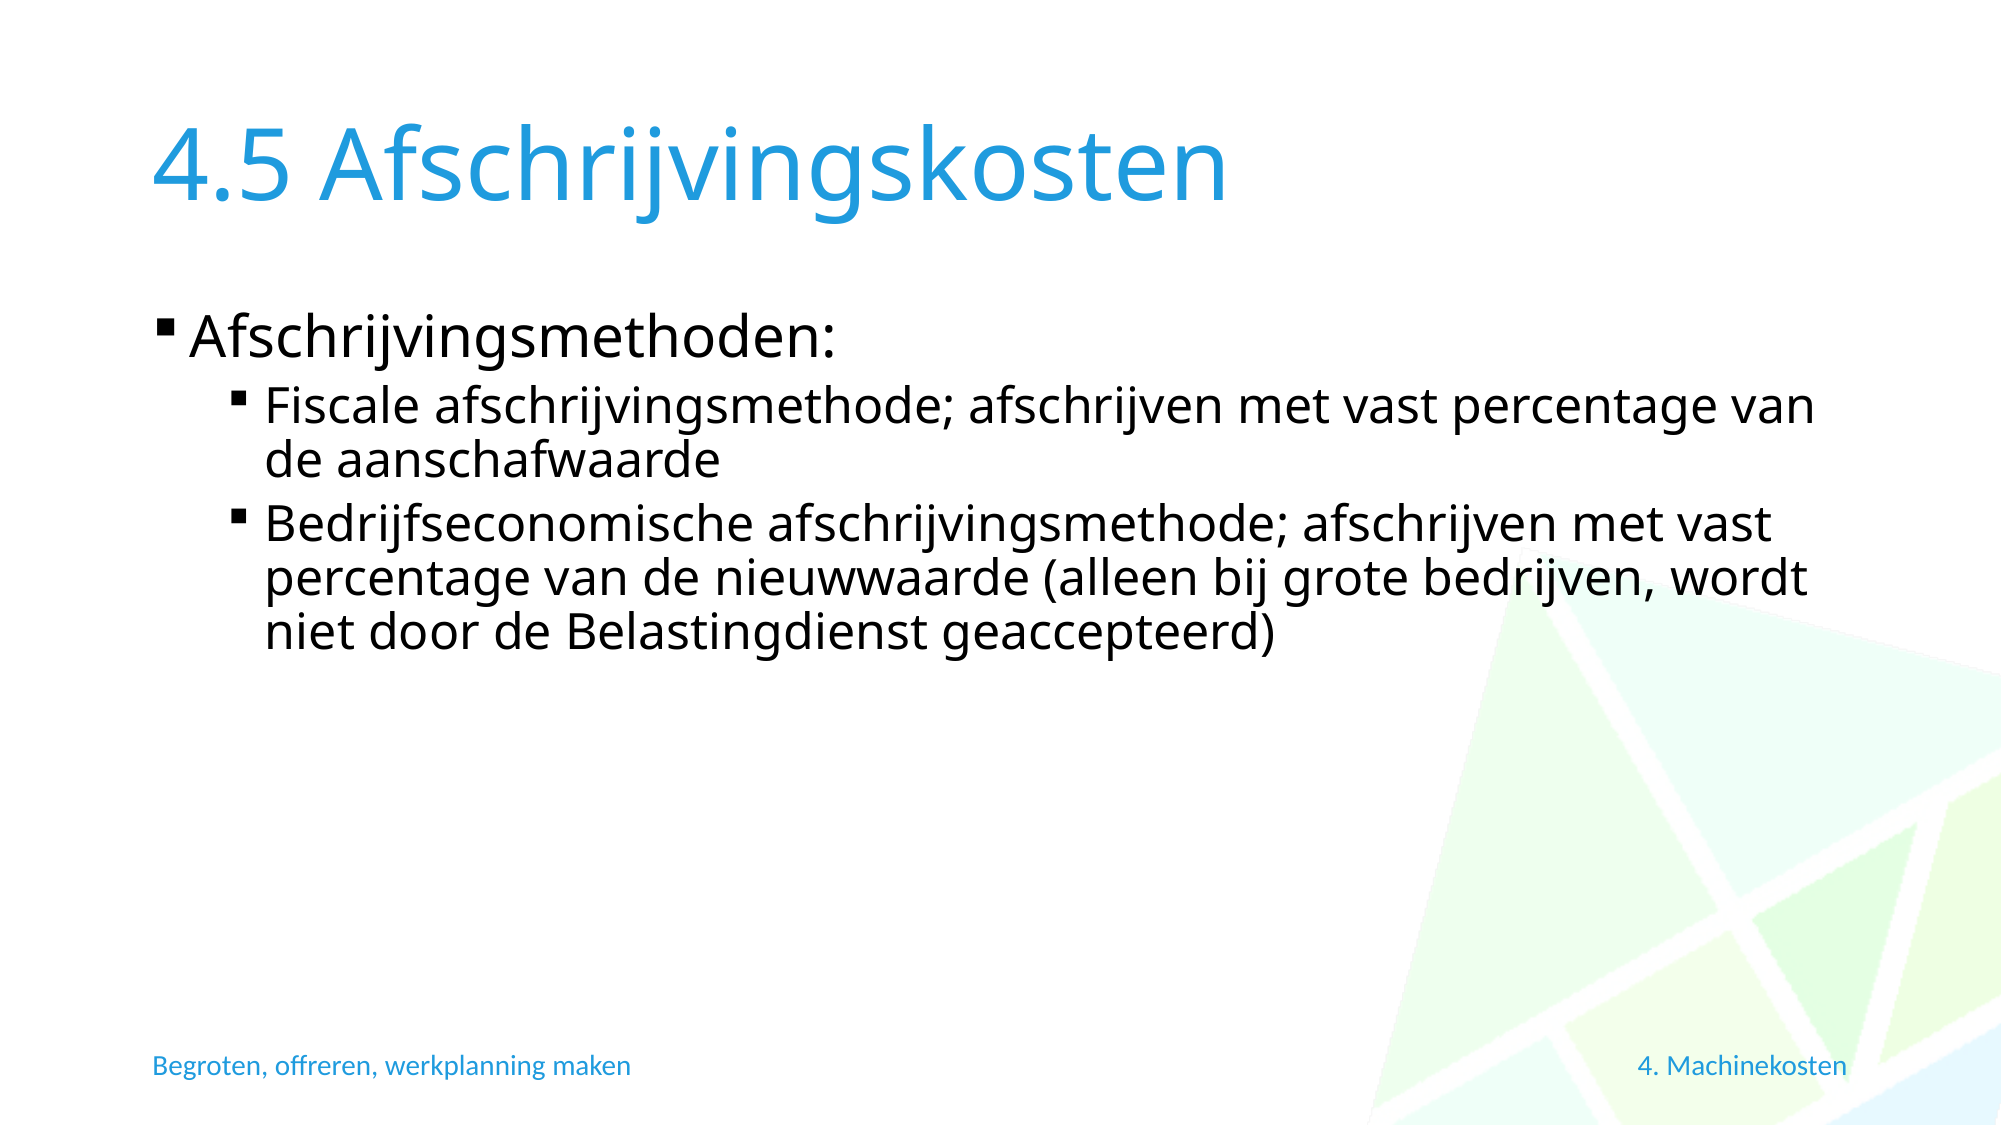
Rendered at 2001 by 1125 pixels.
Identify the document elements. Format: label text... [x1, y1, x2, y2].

title 4.5 Afschrijvingskosten [137, 59, 1863, 278]
list Afschrijvingsmethoden: Fiscale afschrijvingsmethode; afschrijven met vast percentage van de aanschafwaarde Bedrijfseconomische afschrijvingsmethode; afschrijven met vast percentage van de nieuwwaarde (alleen bij grote bedrijven, wordt niet door de Belastingdienst geaccepteerd) [137, 299, 1863, 1014]
list 4. Machinekosten [1412, 1042, 1863, 1103]
list Begroten, offreren, werkplanning maken [137, 1042, 664, 1087]
